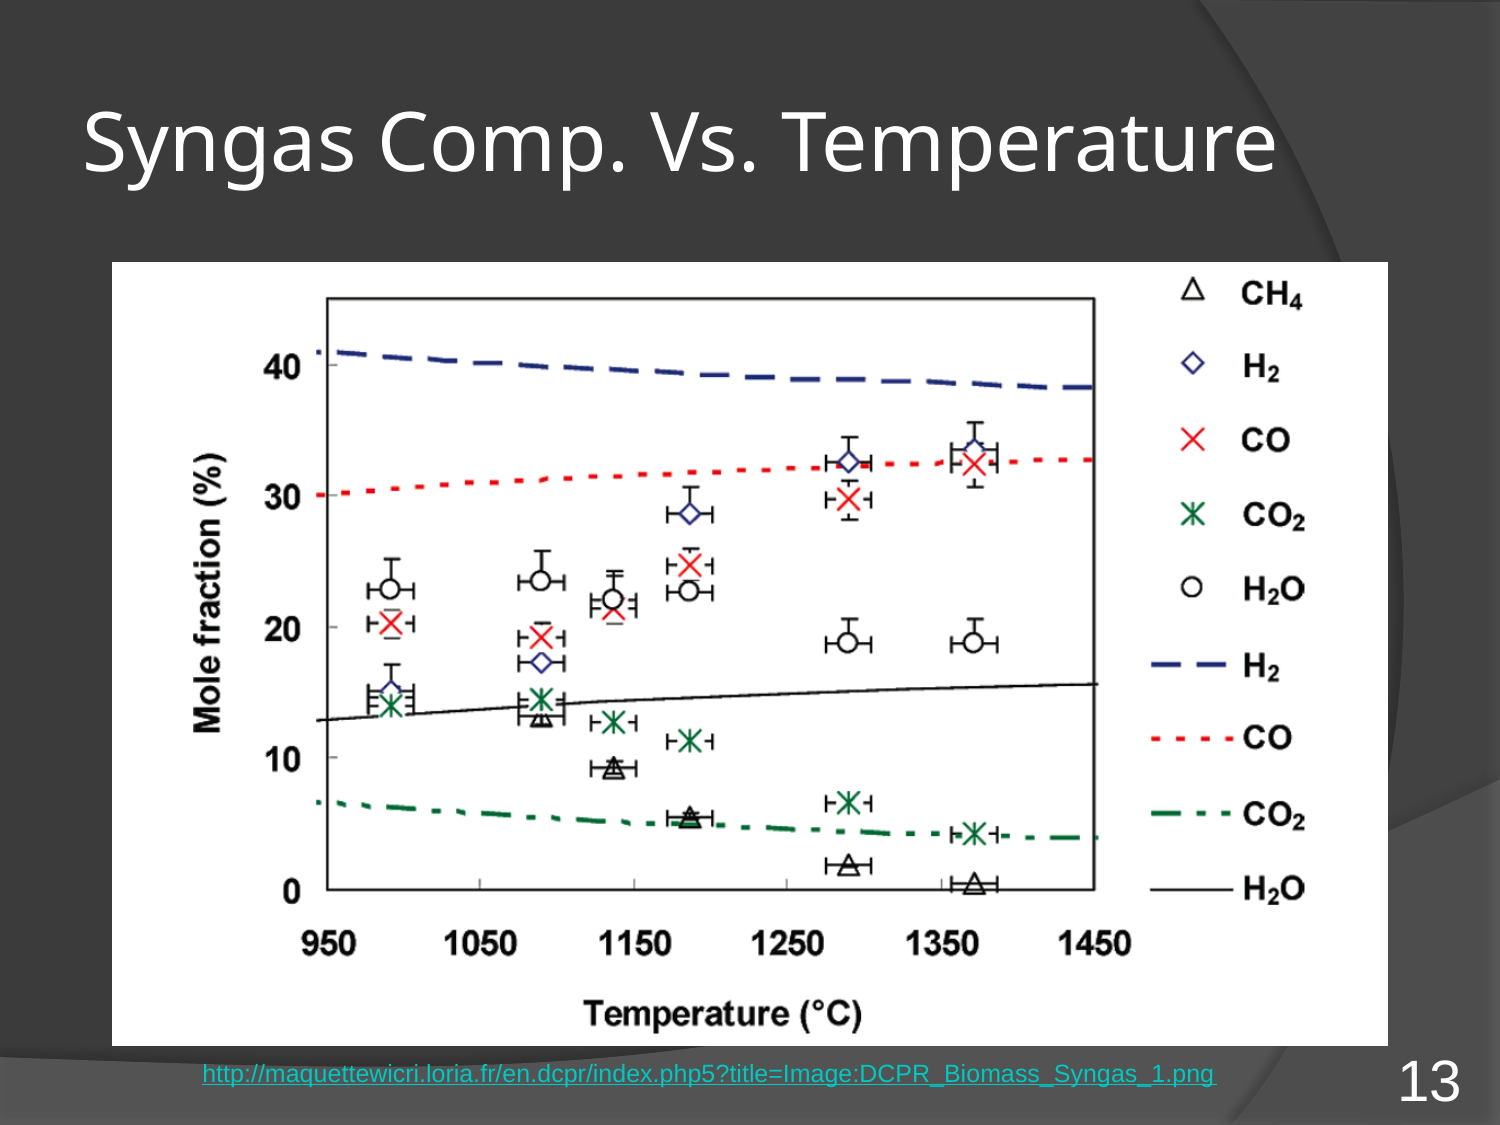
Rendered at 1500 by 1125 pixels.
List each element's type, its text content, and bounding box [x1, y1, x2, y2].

title Syngas Comp. Vs. Temperature [75, 45, 1301, 233]
text_box http://maquettewicri.loria.fr/en.dcpr/index.php5?title=Image:DCPR_Biomass_Syngas_1.png [187, 1055, 1337, 1095]
picture [112, 262, 1388, 1047]
slide_number 13 [1337, 1053, 1463, 1114]
